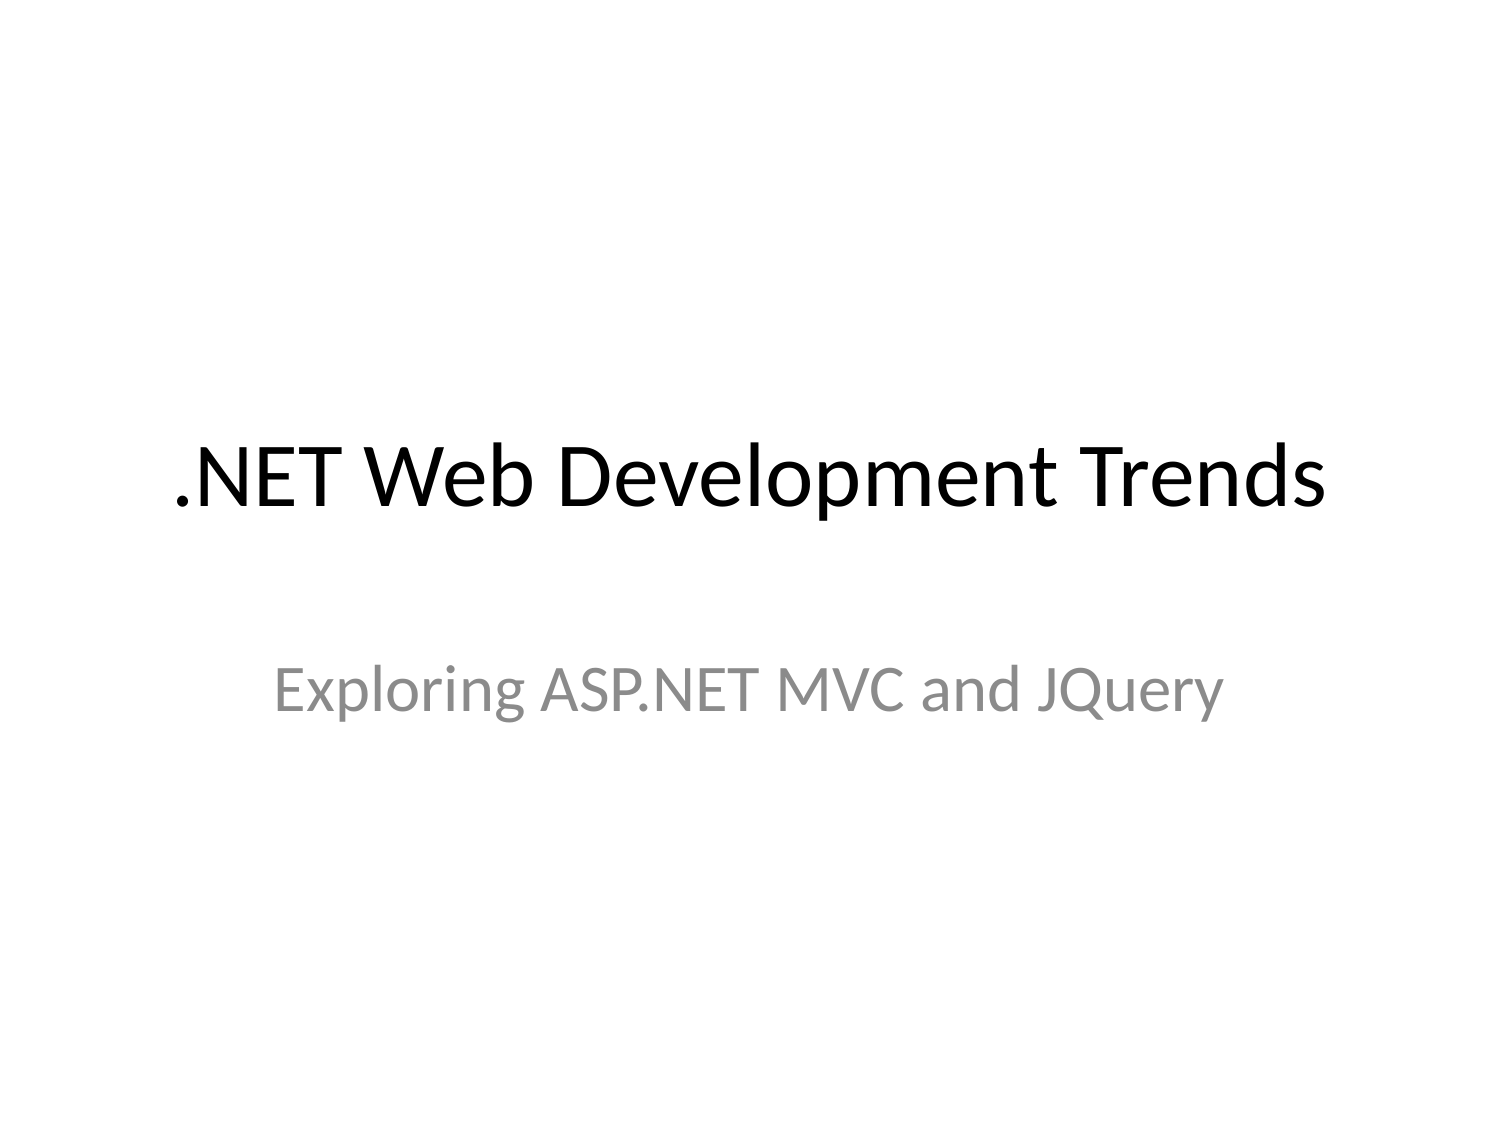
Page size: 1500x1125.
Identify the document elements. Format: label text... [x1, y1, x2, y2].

title .NET Web Development Trends [112, 349, 1388, 591]
subtitle Exploring ASP.NET MVC and JQuery [225, 637, 1275, 925]
